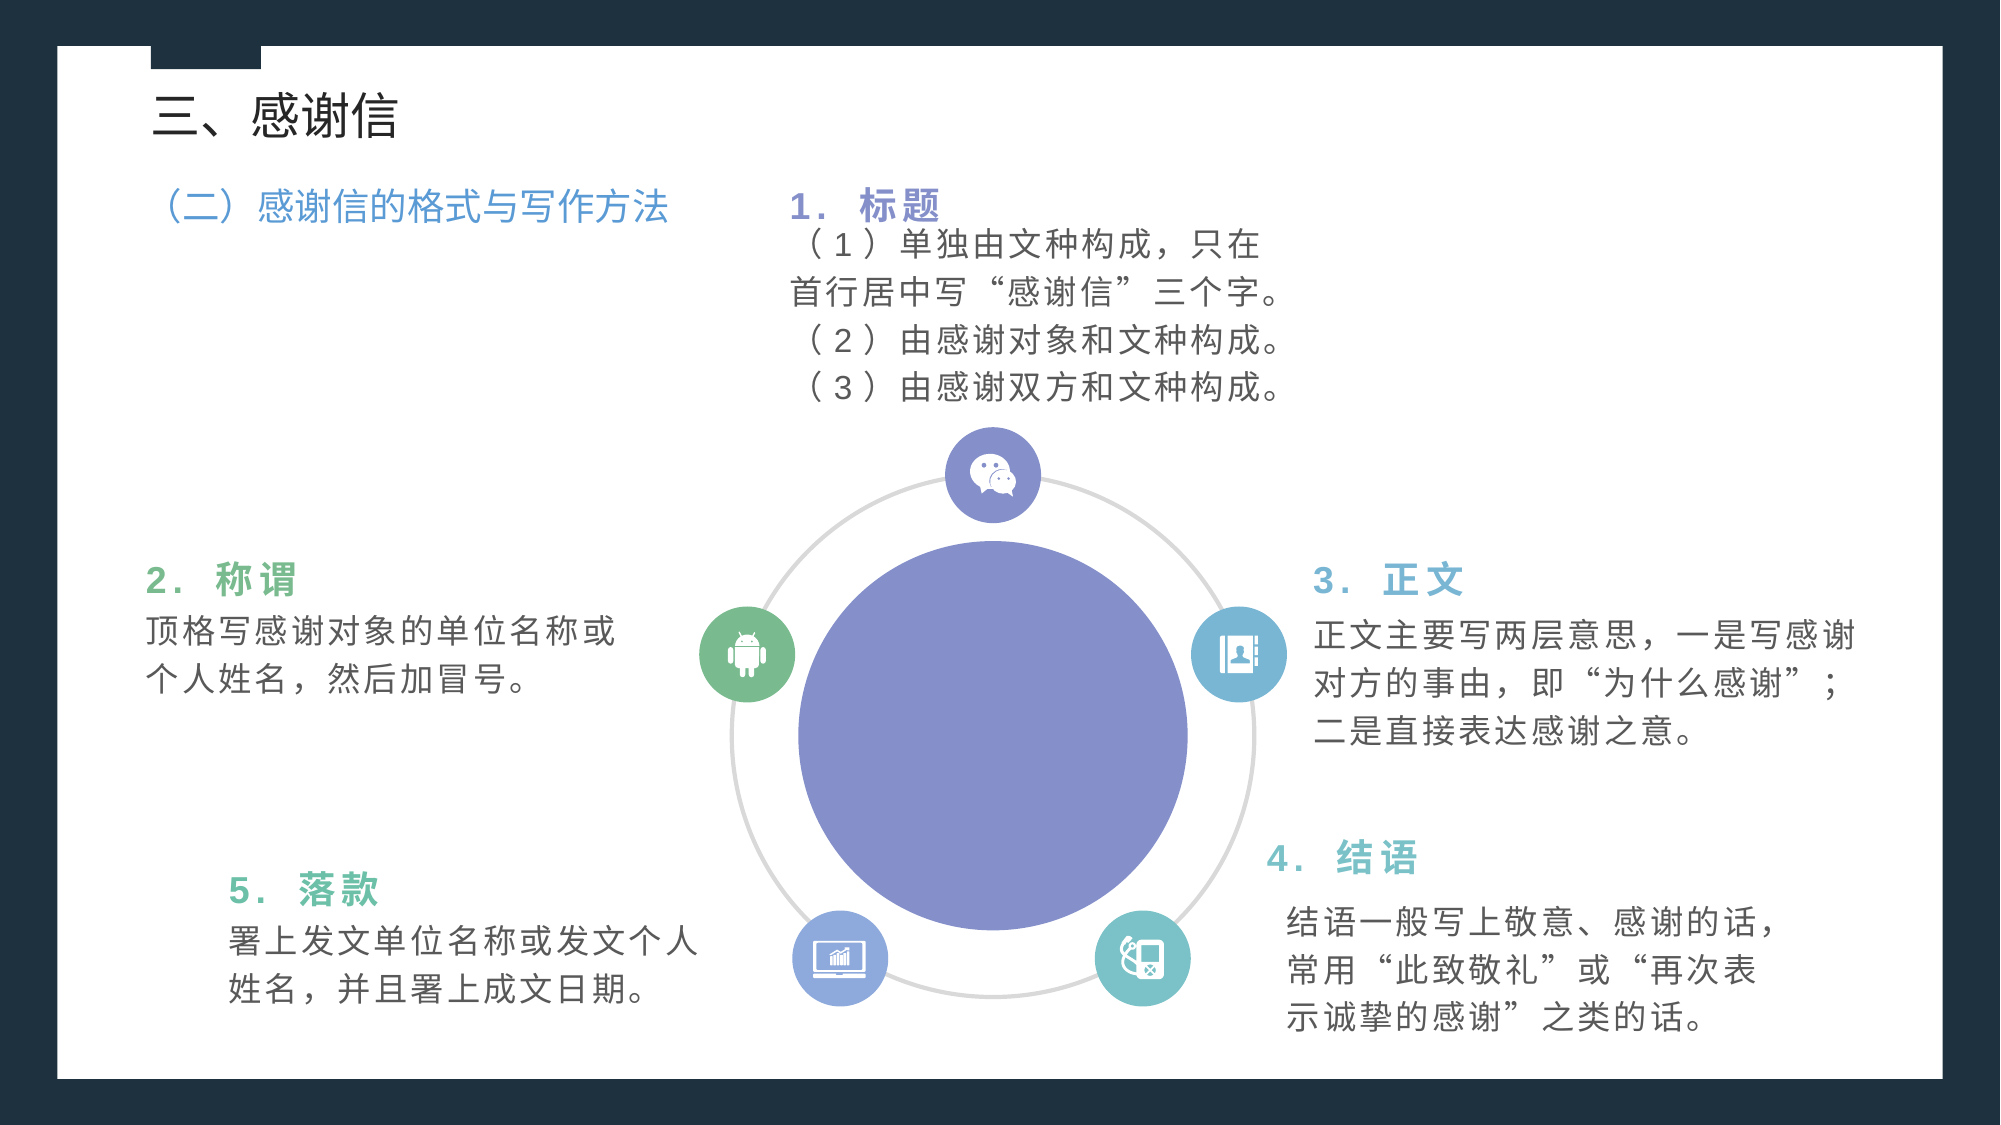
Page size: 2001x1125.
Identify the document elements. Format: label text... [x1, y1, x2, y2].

text_box 正文主要写两层意思，一是写感谢对方的事由，即“为什么感谢”；二是直接表达感谢之意。 [1298, 605, 1897, 758]
text_box [1254, 646, 1258, 656]
text_box [1093, 909, 1192, 1008]
text_box [1219, 635, 1225, 674]
text_box 1. 标题 [774, 161, 1309, 227]
text_box [791, 909, 890, 1008]
text_box 署上发文单位名称或发文个人姓名，并且署上成文日期。 [213, 912, 748, 1016]
text_box [944, 426, 1043, 525]
text_box [969, 452, 1018, 499]
text_box （1）单独由文种构成，只在首行居中写“感谢信”三个字。 （2）由感谢对象和文种构成。 （3）由感谢双方和文种构成。 [774, 227, 1309, 415]
text_box 2. 称谓 [130, 535, 665, 601]
text_box [797, 540, 1189, 932]
text_box 结语一般写上敬意、感谢的话，常用“此致敬礼”或“再次表示诚挚的感谢”之类的话。 [1271, 892, 1807, 1044]
text_box [730, 478, 1256, 999]
text_box [1189, 605, 1289, 704]
text_box [1227, 635, 1253, 674]
text_box [813, 973, 866, 979]
text_box [813, 940, 866, 972]
text_box 3. 正文 [1298, 535, 1833, 601]
text_box 4. 结语 [1251, 813, 1787, 879]
text_box [698, 605, 797, 704]
text_box 三、感谢信 [150, 77, 622, 152]
text_box [1119, 935, 1164, 980]
text_box [1254, 635, 1258, 645]
text_box 顶格写感谢对象的单位名称或个人姓名，然后加冒号。 [130, 602, 665, 706]
text_box 5. 落款 [213, 846, 748, 911]
text_box （二）感谢信的格式与写作方法 [129, 152, 1082, 236]
text_box [726, 630, 767, 679]
